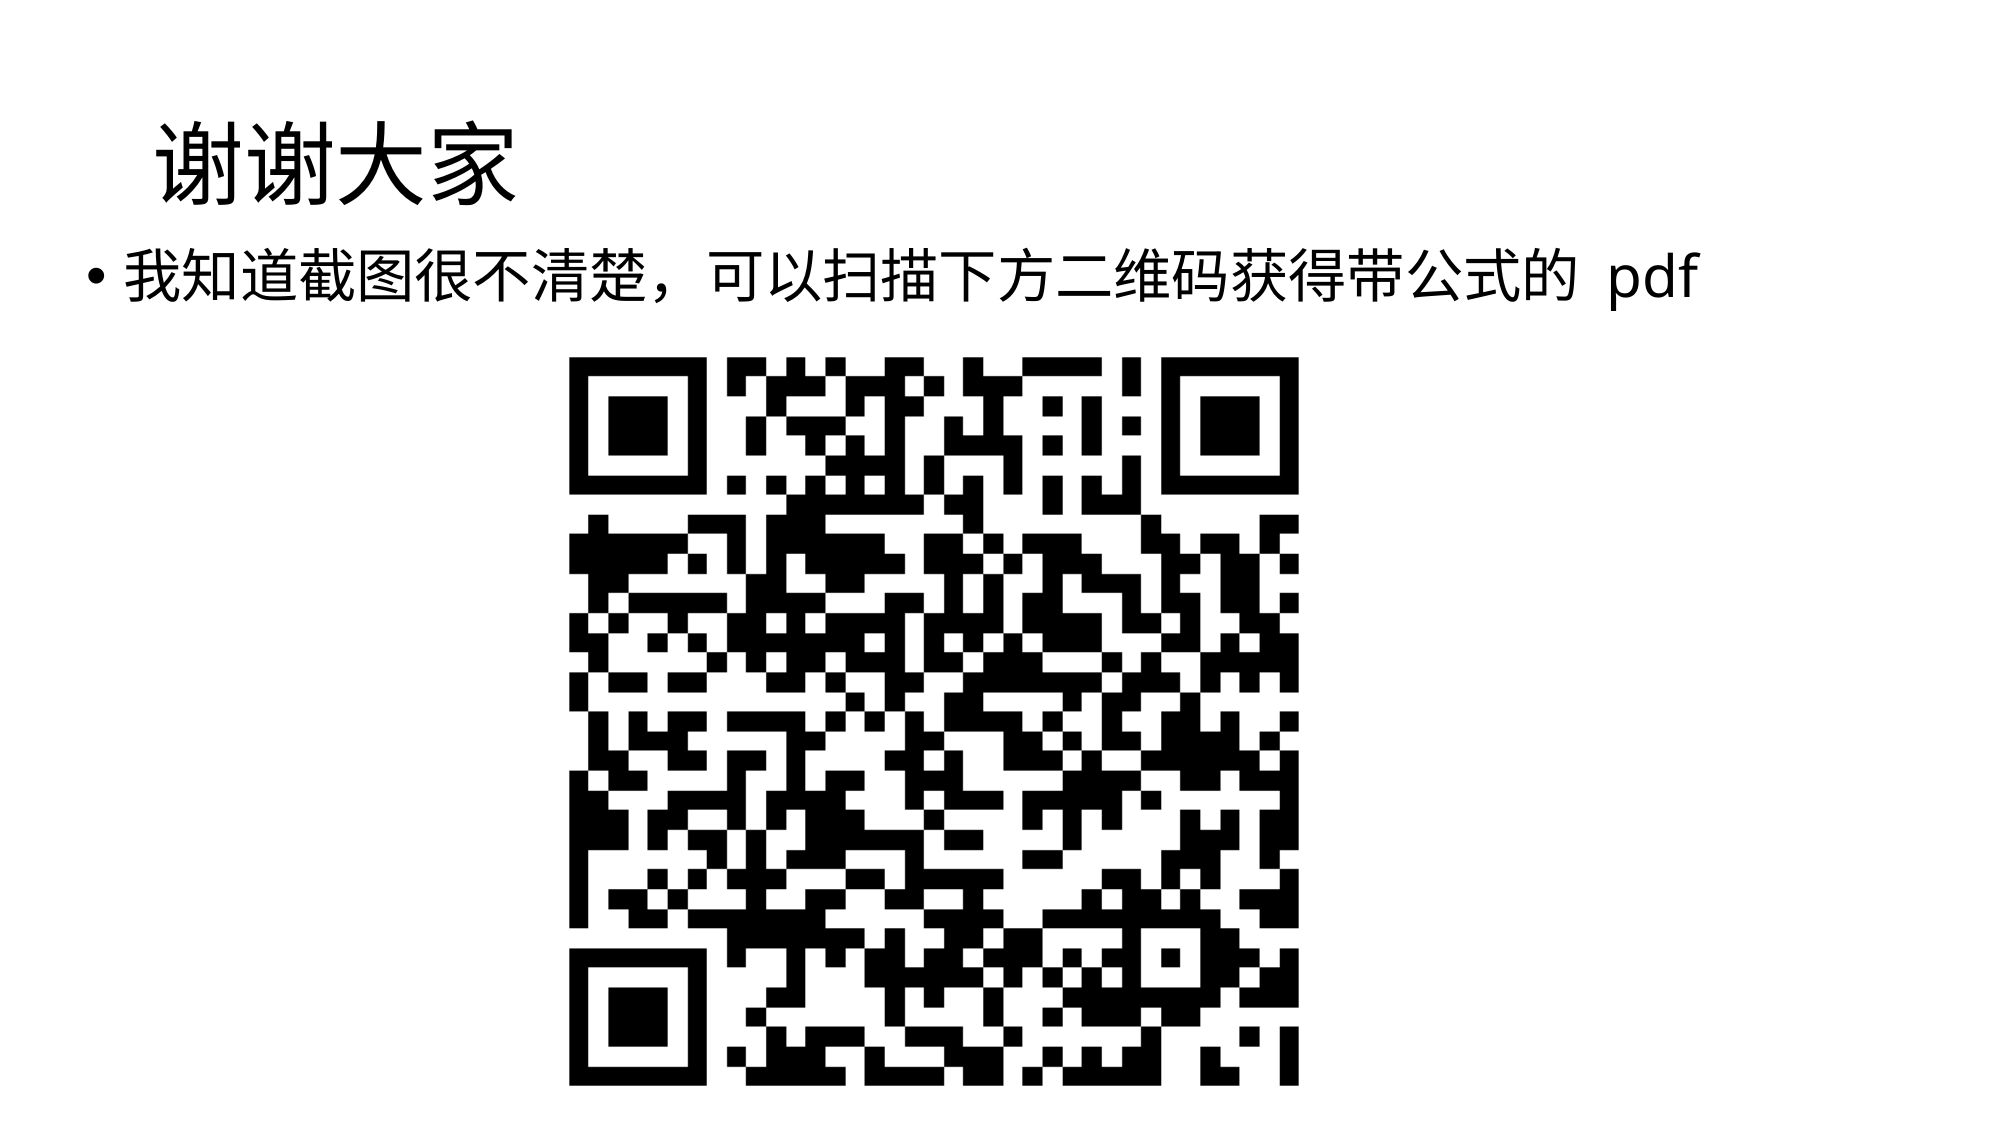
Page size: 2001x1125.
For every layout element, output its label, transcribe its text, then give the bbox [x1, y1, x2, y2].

list 我知道截图很不清楚，可以扫描下方二维码获得带公式的 pdf [71, 240, 1797, 954]
title 谢谢大家 [137, 59, 1863, 278]
picture [529, 317, 1338, 1125]
